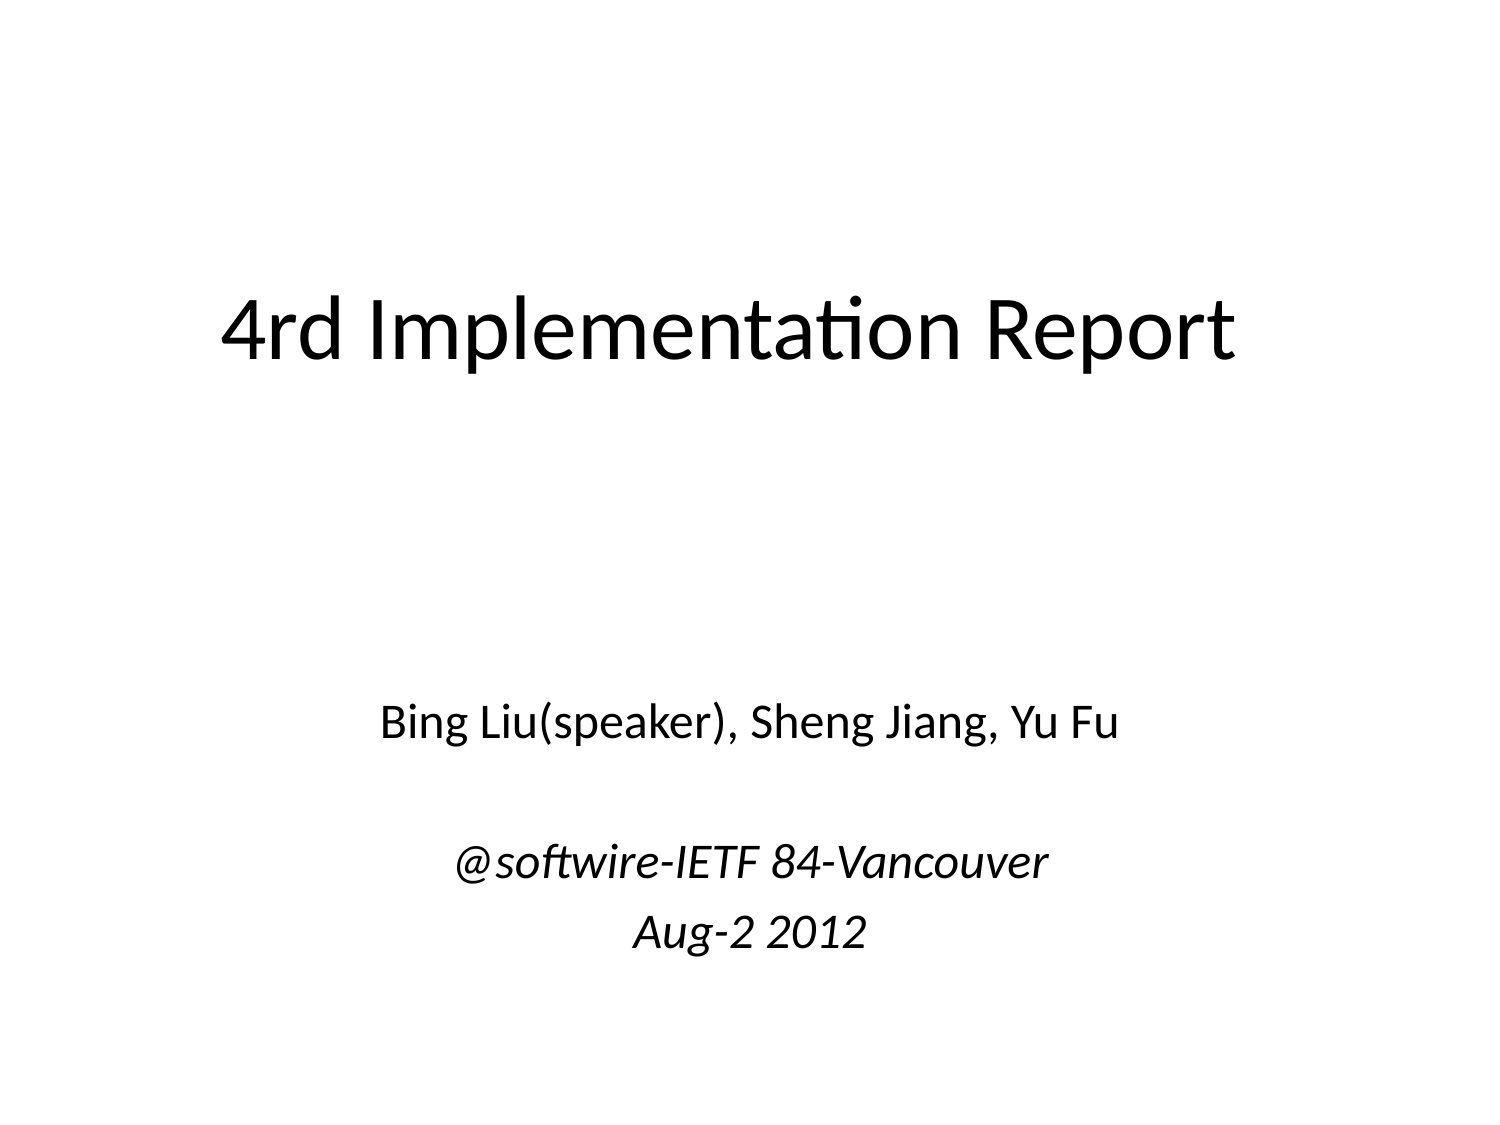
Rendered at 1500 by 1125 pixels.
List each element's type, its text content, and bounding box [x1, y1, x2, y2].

title 4rd Implementation Report [0, 196, 1459, 450]
subtitle Bing Liu(speaker), Sheng Jiang, Yu Fu @softwire-IETF 84-Vancouver Aug-2 2012 [64, 680, 1436, 969]
